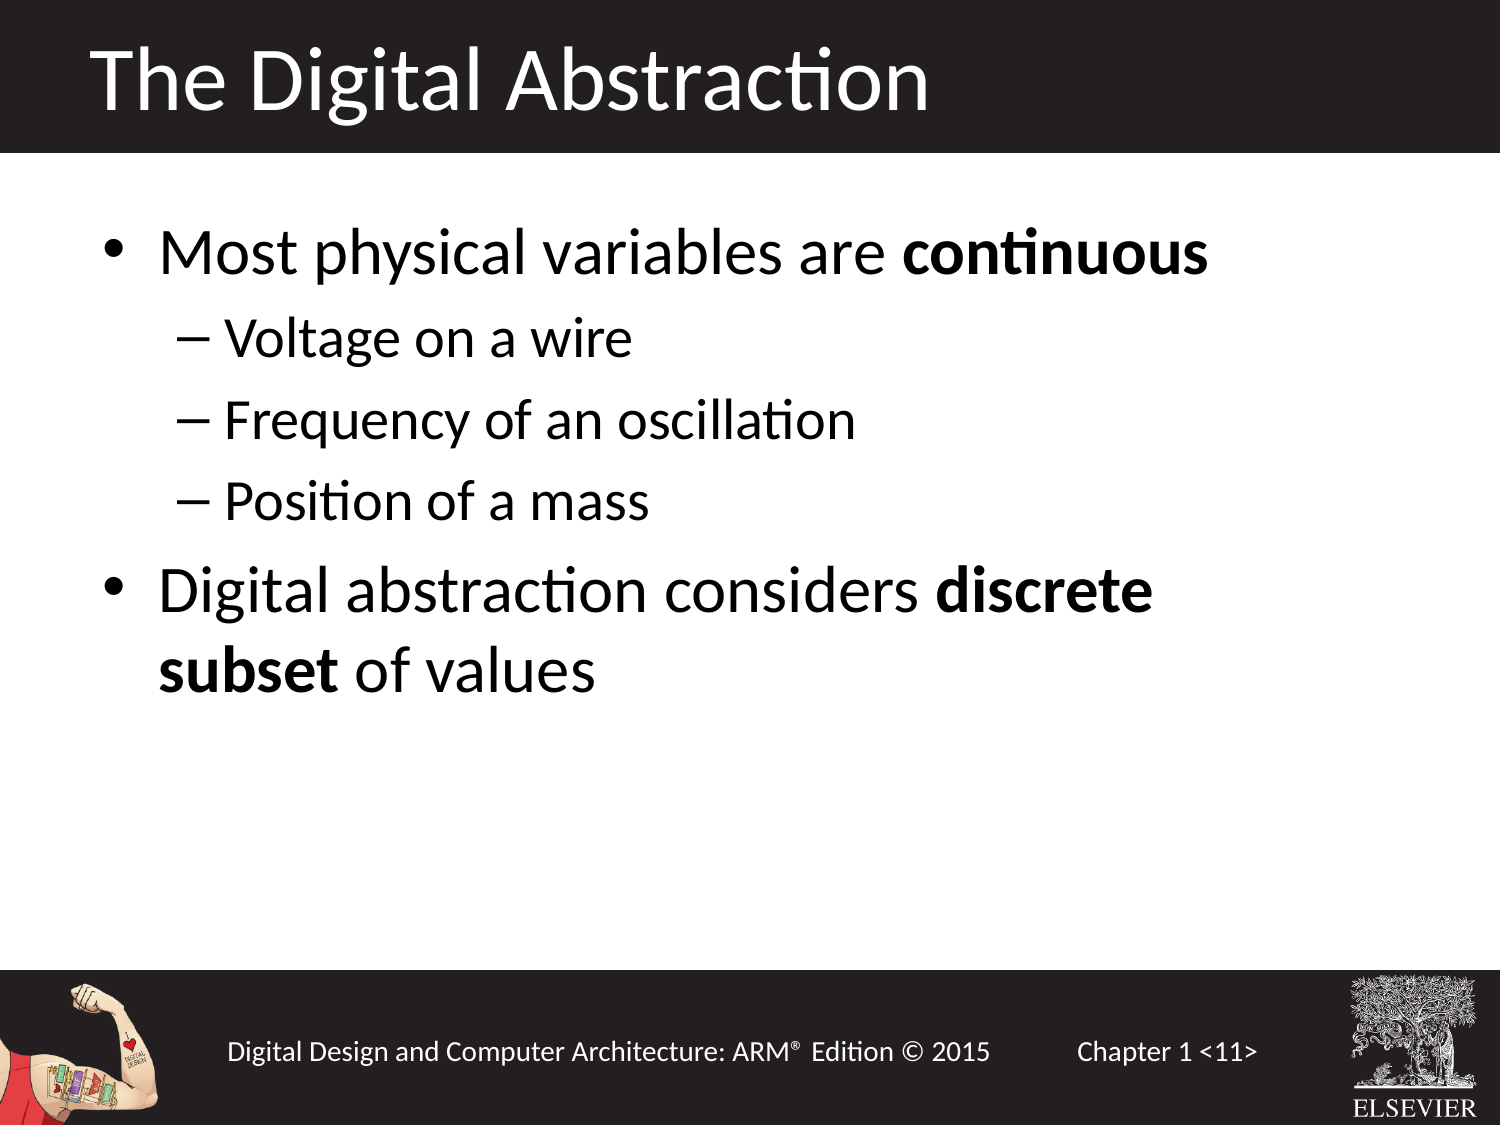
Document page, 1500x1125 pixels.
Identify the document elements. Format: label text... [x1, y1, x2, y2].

picture [0, 979, 163, 1125]
text_box The Digital Abstraction [75, 11, 1375, 136]
picture [1350, 974, 1477, 1117]
list Most physical variables are continuous Voltage on a wire Frequency of an oscillation Position of a mass Digital abstraction considers discrete subset of values [87, 200, 1316, 943]
